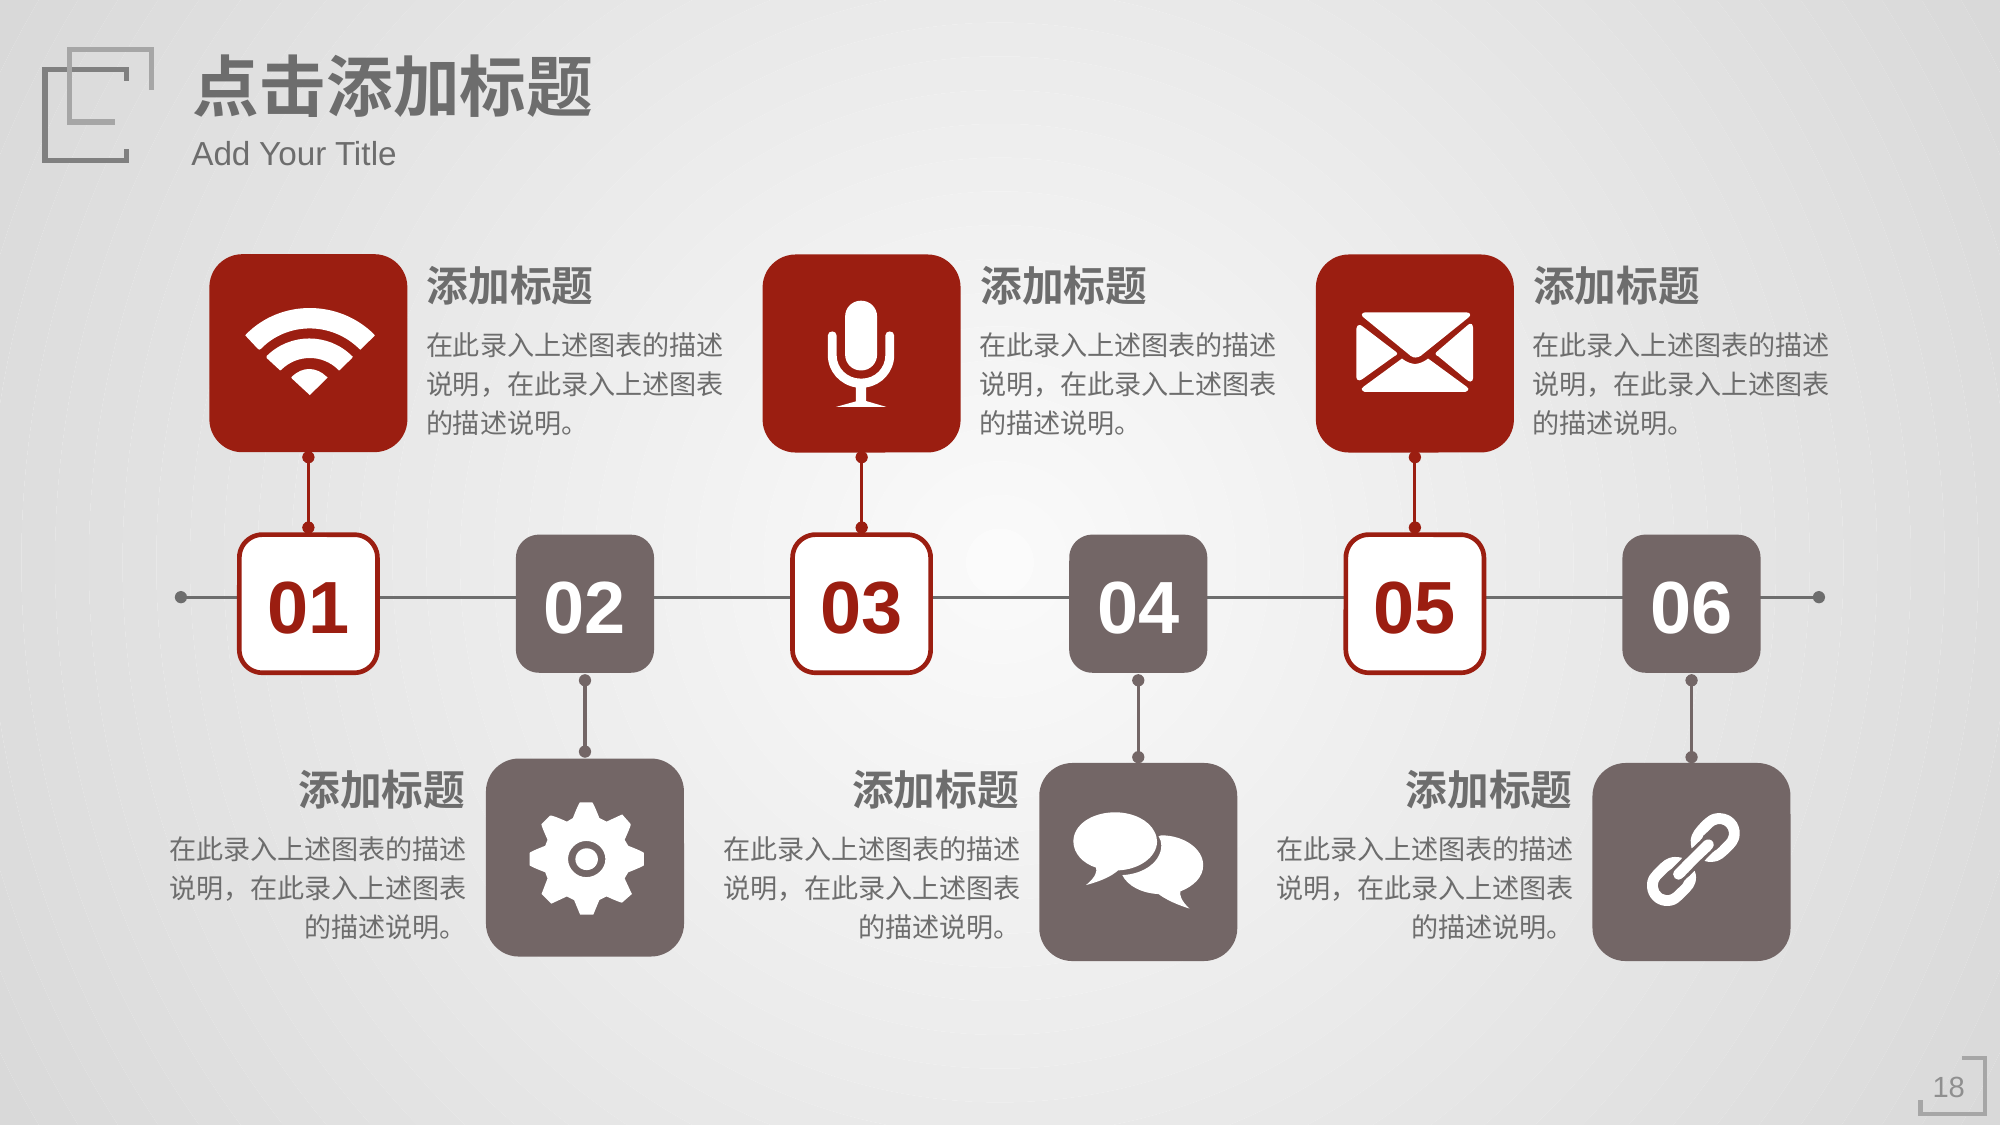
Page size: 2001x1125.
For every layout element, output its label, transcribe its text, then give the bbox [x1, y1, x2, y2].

text_box 03 [791, 598, 932, 674]
text_box Add Your Title [176, 124, 555, 180]
text_box 点击添加标题 [177, 36, 609, 132]
text_box 在此录入上述图表的描述说明，在此录入上述图表的描述说明。 [1238, 818, 1589, 951]
text_box 02 [514, 533, 656, 597]
text_box 添加标题 [1518, 252, 1716, 314]
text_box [1315, 254, 1514, 528]
text_box 添加标题 [965, 252, 1163, 314]
text_box 06 [1621, 598, 1762, 674]
text_box 02 [514, 598, 656, 674]
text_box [209, 254, 408, 528]
text_box 添加标题 [411, 252, 609, 314]
text_box 01 [238, 598, 379, 674]
text_box 04 [1068, 533, 1209, 597]
text_box 在此录入上述图表的描述说明，在此录入上述图表的描述说明。 [685, 818, 1035, 951]
text_box 01 [238, 533, 379, 597]
text_box 06 [1621, 533, 1762, 597]
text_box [1592, 680, 1791, 962]
text_box 在此录入上述图表的描述说明，在此录入上述图表的描述说明。 [130, 818, 482, 951]
text_box 在此录入上述图表的描述说明，在此录入上述图表的描述说明。 [410, 314, 762, 447]
text_box 04 [1068, 598, 1209, 674]
text_box 添加标题 [283, 756, 481, 818]
text_box 05 [1344, 598, 1485, 674]
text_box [1039, 680, 1238, 962]
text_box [762, 254, 961, 528]
text_box 03 [791, 533, 932, 597]
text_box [485, 680, 685, 957]
text_box 在此录入上述图表的描述说明，在此录入上述图表的描述说明。 [1517, 314, 1870, 447]
text_box 在此录入上述图表的描述说明，在此录入上述图表的描述说明。 [964, 314, 1315, 447]
text_box 添加标题 [836, 756, 1035, 818]
text_box 05 [1344, 533, 1485, 597]
text_box 添加标题 [1390, 756, 1588, 818]
